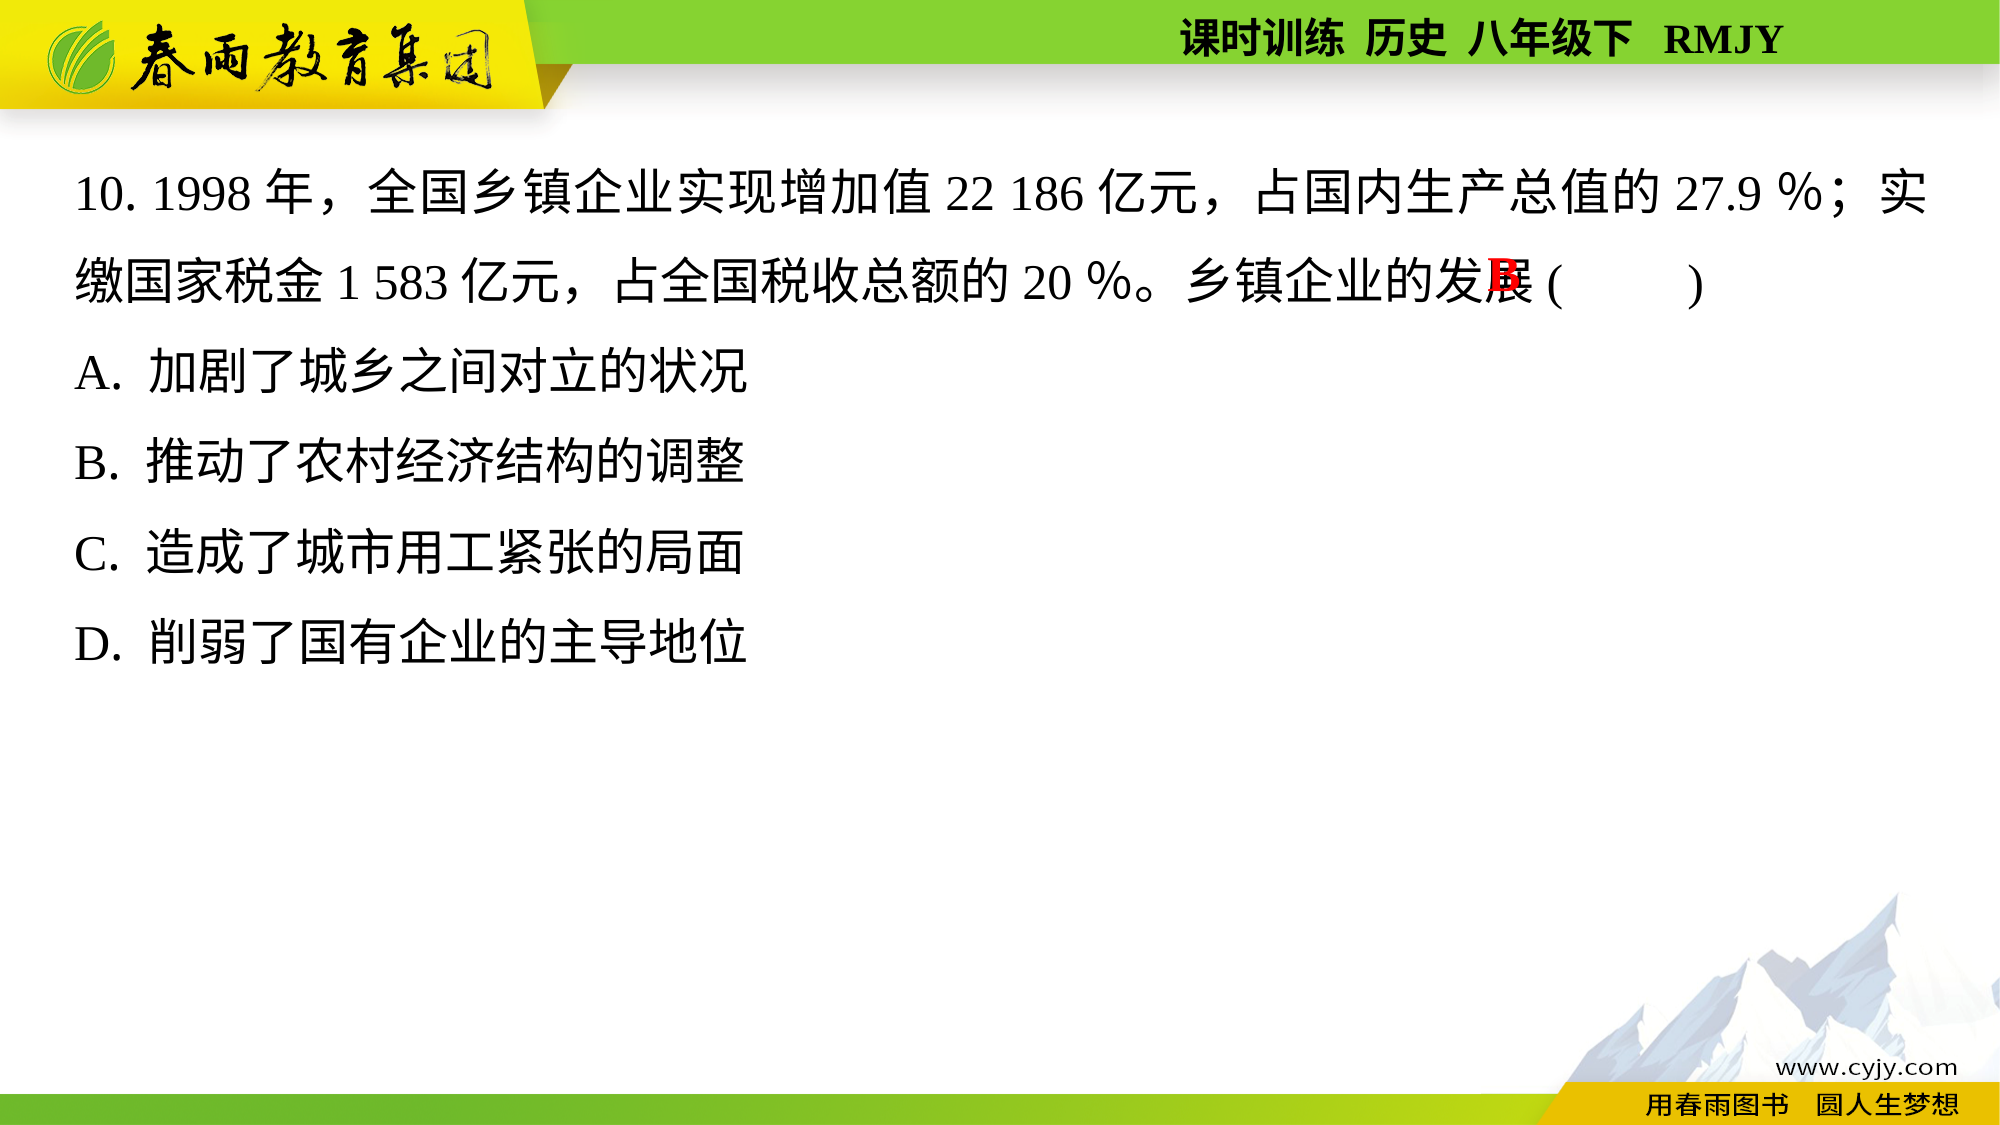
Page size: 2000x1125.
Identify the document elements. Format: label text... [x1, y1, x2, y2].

text_box B [1472, 234, 1536, 310]
picture [0, 0, 2000, 1125]
list 10. 1998年，全国乡镇企业实现增加值22 186亿元，占国内生产总值的27.9％；实缴国家税金1 583亿元，占全国税收总额的20％。乡镇企业的发展( ) A. 加剧了城乡之间对立的状况 B. 推动了农村经济结构的调整 C. 造成了城市用工紧张的局面 D. 削弱了国有企业的主导地位 [59, 122, 1944, 672]
